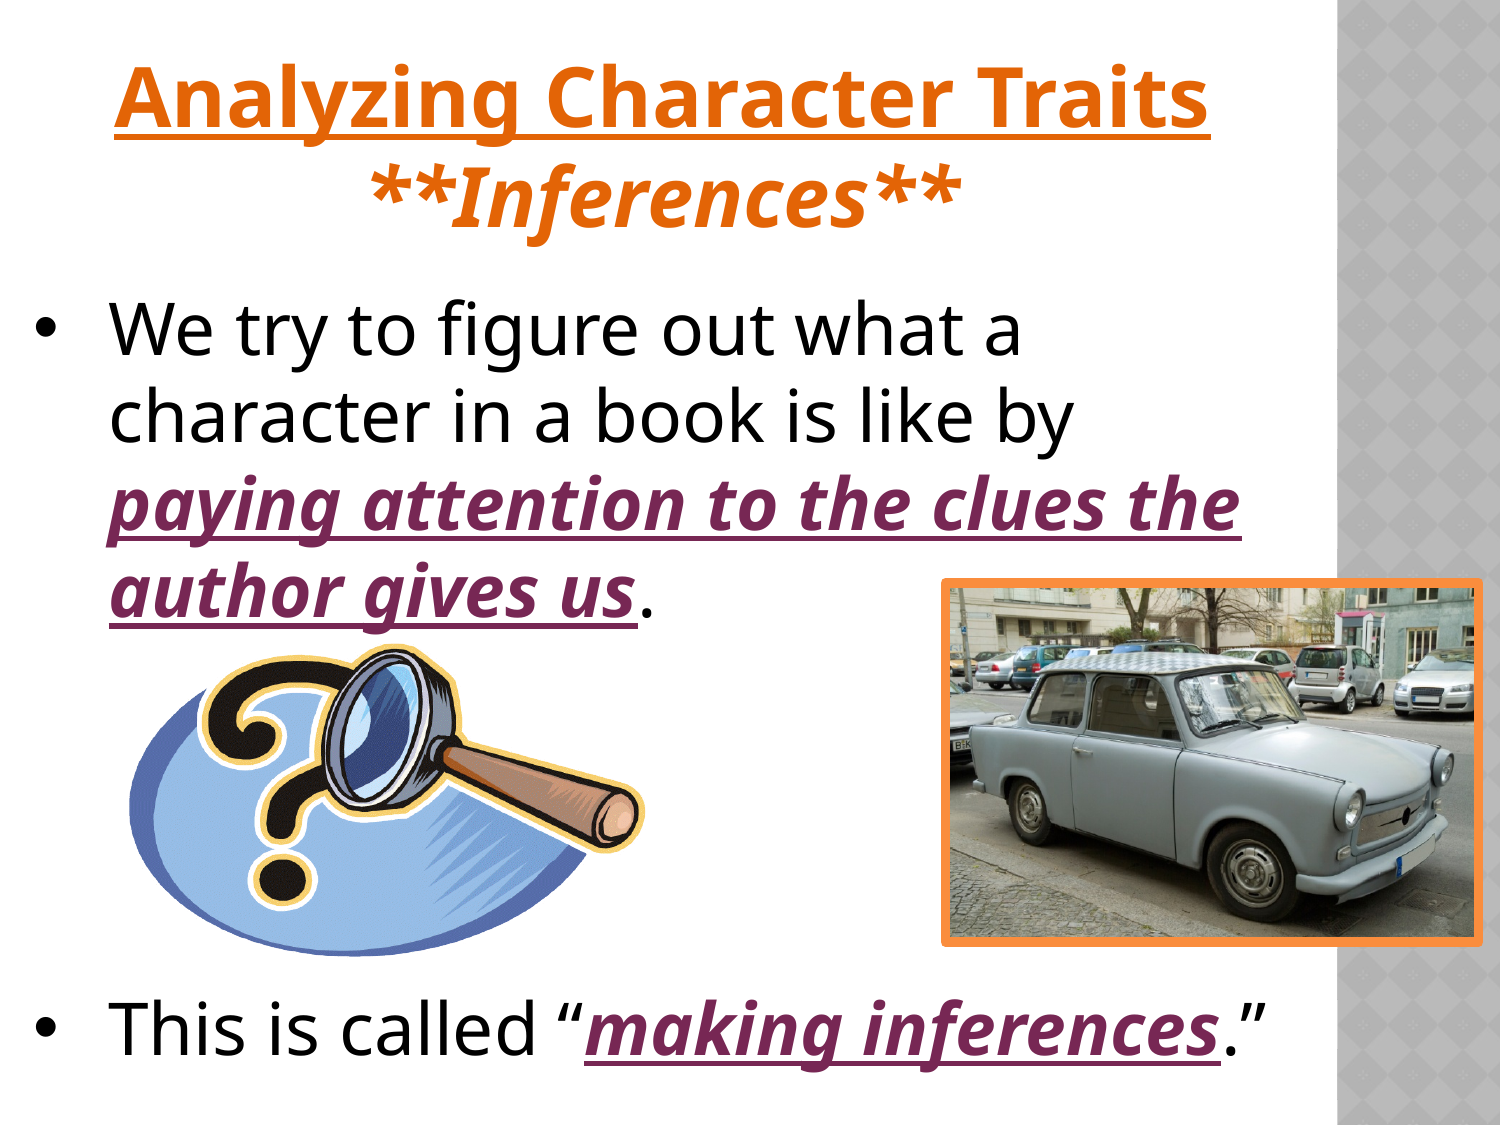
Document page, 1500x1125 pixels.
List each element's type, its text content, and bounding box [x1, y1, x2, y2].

text_box Analyzing Character Traits **Inferences** [0, 36, 1325, 252]
picture [949, 587, 1475, 938]
text_box We try to figure out what a character in a book is like by paying attention to the clues the author gives us. This is called “making inferences.” [18, 274, 1307, 1078]
picture [124, 637, 651, 960]
